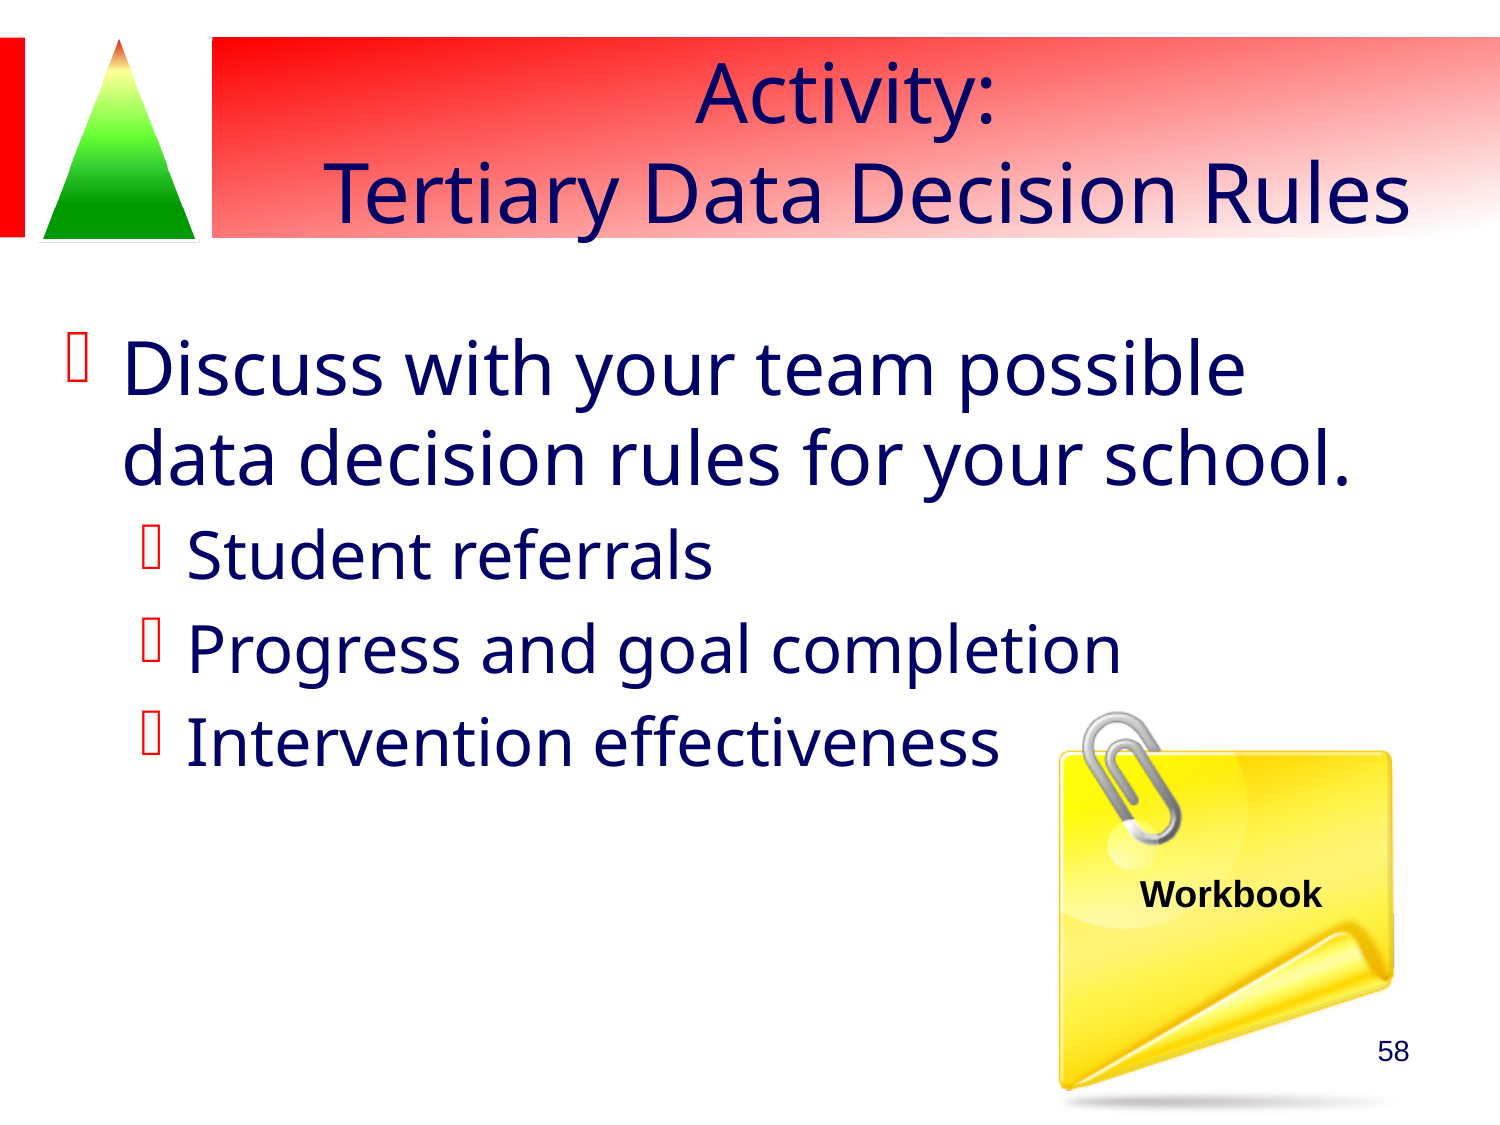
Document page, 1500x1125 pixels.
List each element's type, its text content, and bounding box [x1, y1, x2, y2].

list Discuss with your team possible data decision rules for your school. Student referrals Progress and goal completion Intervention effectiveness [49, 312, 1426, 1006]
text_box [987, 674, 1438, 1125]
title Activity: Tertiary Data Decision Rules [237, 37, 1500, 243]
picture [37, 30, 200, 243]
